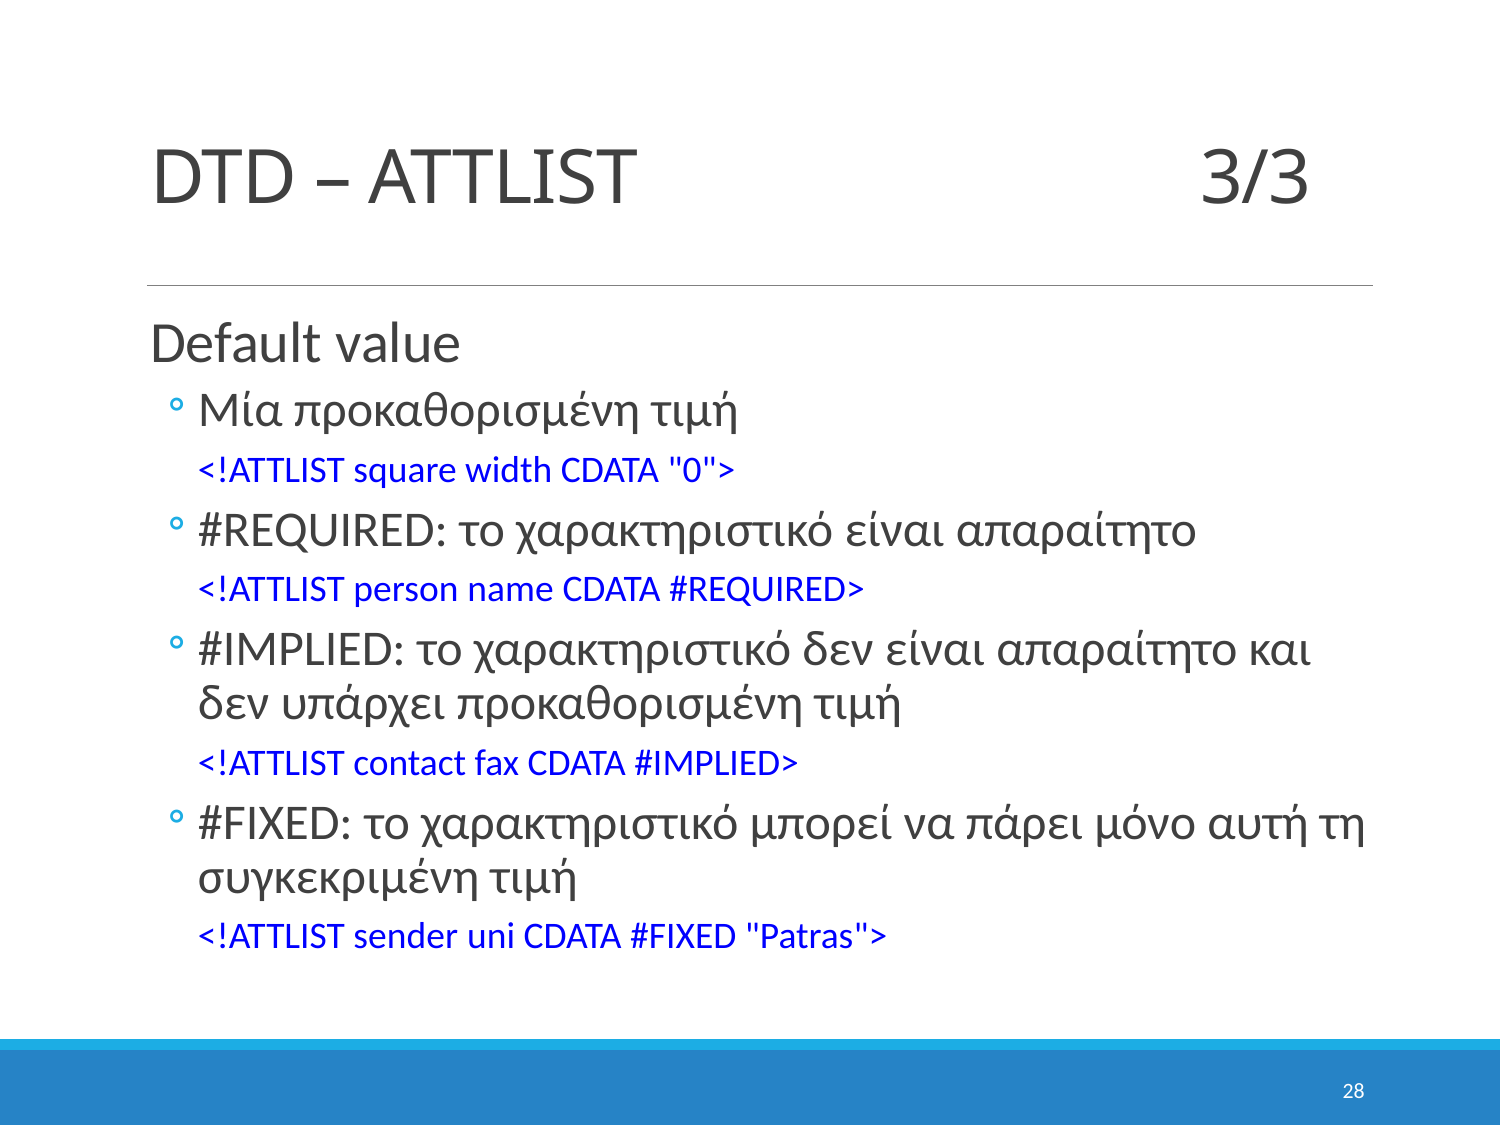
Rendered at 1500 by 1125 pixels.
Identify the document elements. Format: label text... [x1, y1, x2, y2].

slide_number 28 [1218, 1059, 1380, 1120]
list Default value Μία προκαθορισμένη τιμή <!ATTLIST square width CDATA "0"> #REQUIRED: το χαρακτηριστικό είναι απαραίτητο <!ATTLIST person name CDATA #REQUIRED> #IMPLIED: το χαρακτηριστικό δεν είναι απαραίτητο και δεν υπάρχει προκαθορισμένη τιμή <!ATTLIST contact fax CDATA #IMPLIED> #FIXED: το χαρακτηριστικό μπορεί να πάρει μόνο αυτή τη συγκεκριμένη τιμή <!ATTLIST sender uni CDATA #FIXED "Patras"> [135, 304, 1373, 1029]
title DTD – ATTLIST 3/3 [135, 43, 1373, 227]
